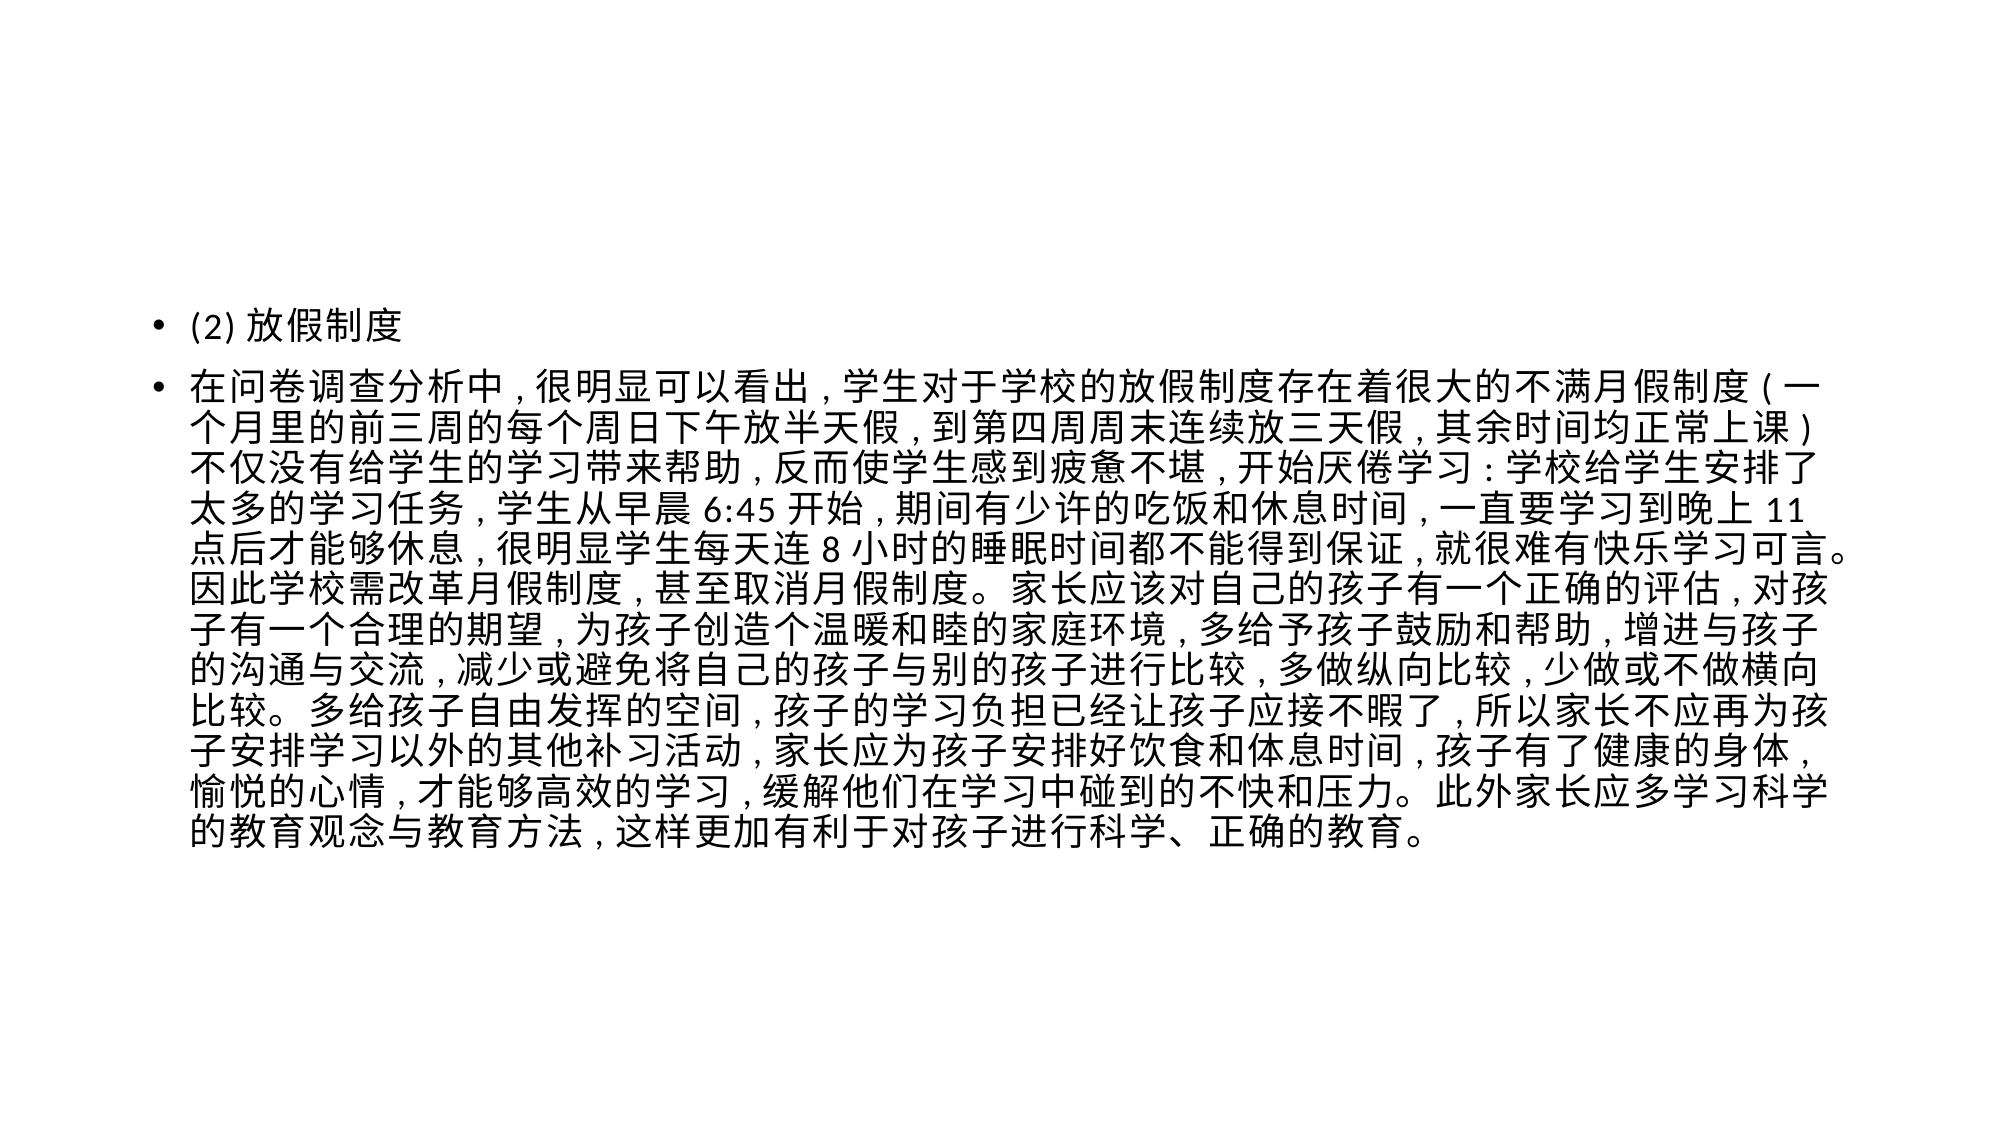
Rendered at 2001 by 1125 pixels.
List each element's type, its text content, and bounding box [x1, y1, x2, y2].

list (2)放假制度 在问卷调查分析中,很明显可以看出,学生对于学校的放假制度存在着很大的不满月假制度(一个月里的前三周的每个周日下午放半天假,到第四周周末连续放三天假,其余时间均正常上课)不仅没有给学生的学习带来帮助,反而使学生感到疲惫不堪,开始厌倦学习:学校给学生安排了太多的学习任务,学生从早晨6:45开始,期间有少许的吃饭和休息时间,一直要学习到晚上11点后才能够休息,很明显学生每天连8小时的睡眠时间都不能得到保证,就很难有快乐学习可言。因此学校需改革月假制度,甚至取消月假制度。家长应该对自己的孩子有一个正确的评估,对孩子有一个合理的期望,为孩子创造个温暖和睦的家庭环境,多给予孩子鼓励和帮助,增进与孩子的沟通与交流,减少或避免将自己的孩子与别的孩子进行比较,多做纵向比较,少做或不做横向比较。多给孩子自由发挥的空间,孩子的学习负担已经让孩子应接不暇了,所以家长不应再为孩子安排学习以外的其他补习活动,家长应为孩子安排好饮食和体息时间,孩子有了健康的身体,愉悦的心情,才能够高效的学习,缓解他们在学习中碰到的不快和压力。此外家长应多学习科学的教育观念与教育方法,这样更加有利于对孩子进行科学、正确的教育。 [137, 299, 1863, 1014]
